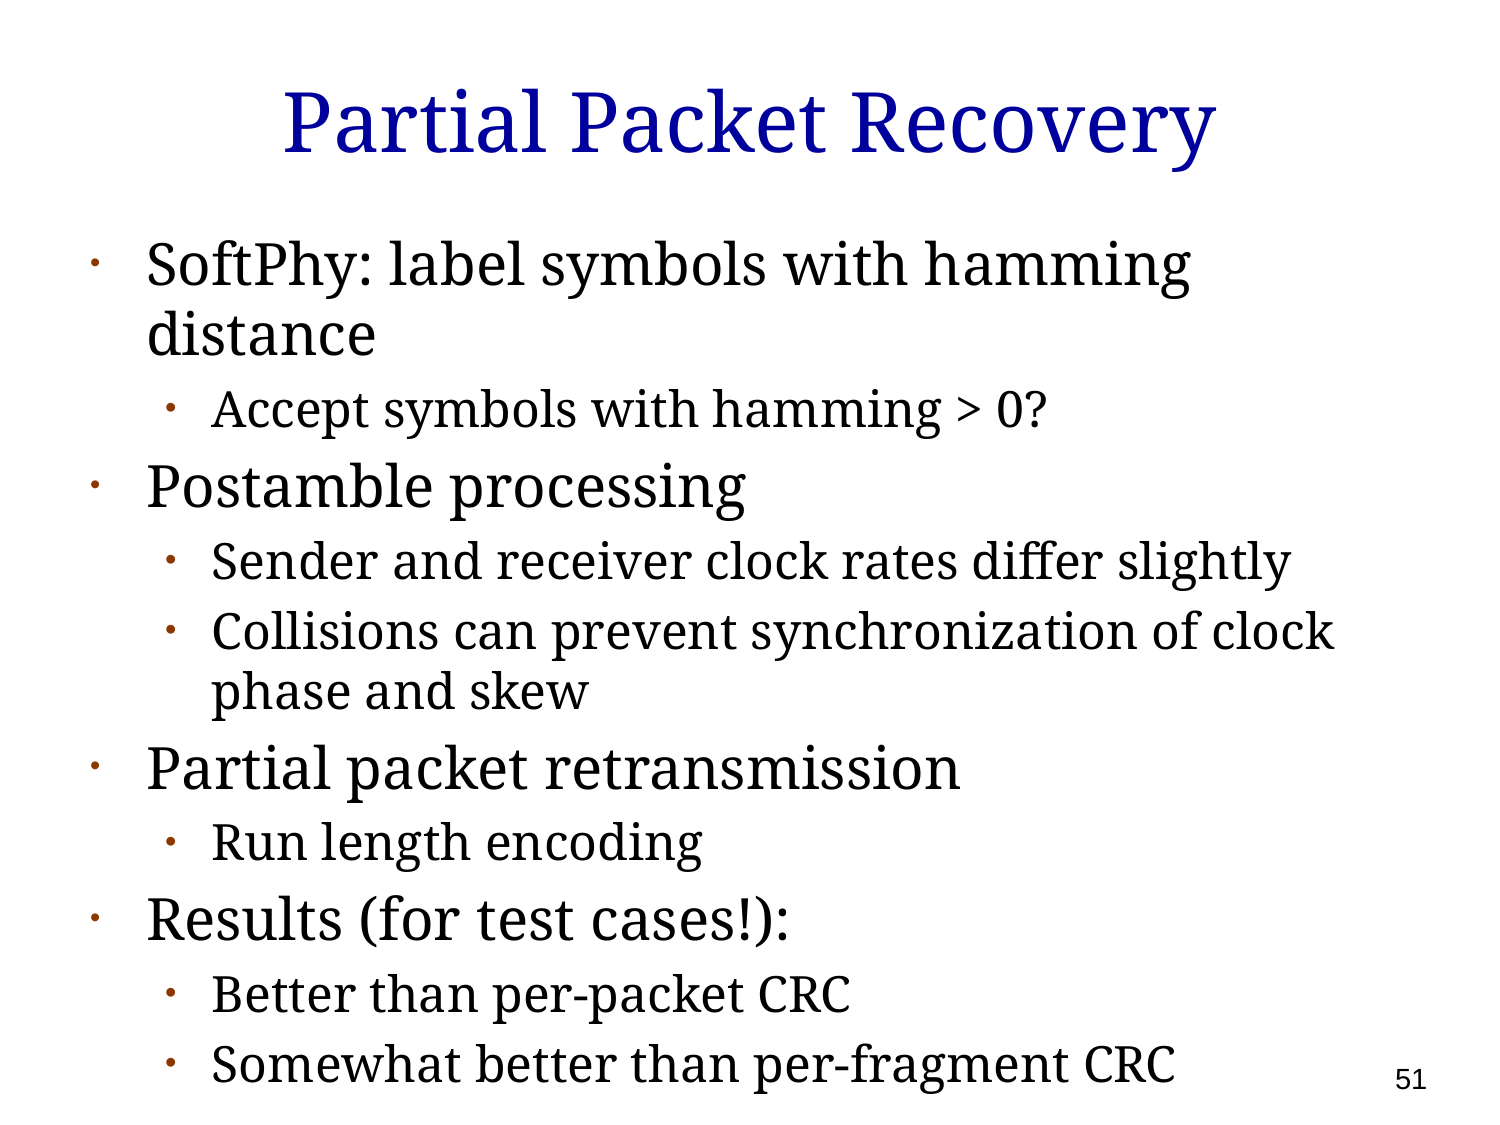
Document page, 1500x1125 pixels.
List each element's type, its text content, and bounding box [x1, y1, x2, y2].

list SoftPhy: label symbols with hamming distance Accept symbols with hamming > 0? Postamble processing Sender and receiver clock rates differ slightly Collisions can prevent synchronization of clock phase and skew Partial packet retransmission Run length encoding Results (for test cases!): Better than per-packet CRC Somewhat better than per-fragment CRC [74, 219, 1426, 963]
title Partial Packet Recovery [74, 47, 1426, 191]
slide_number 51 [1092, 1024, 1443, 1103]
